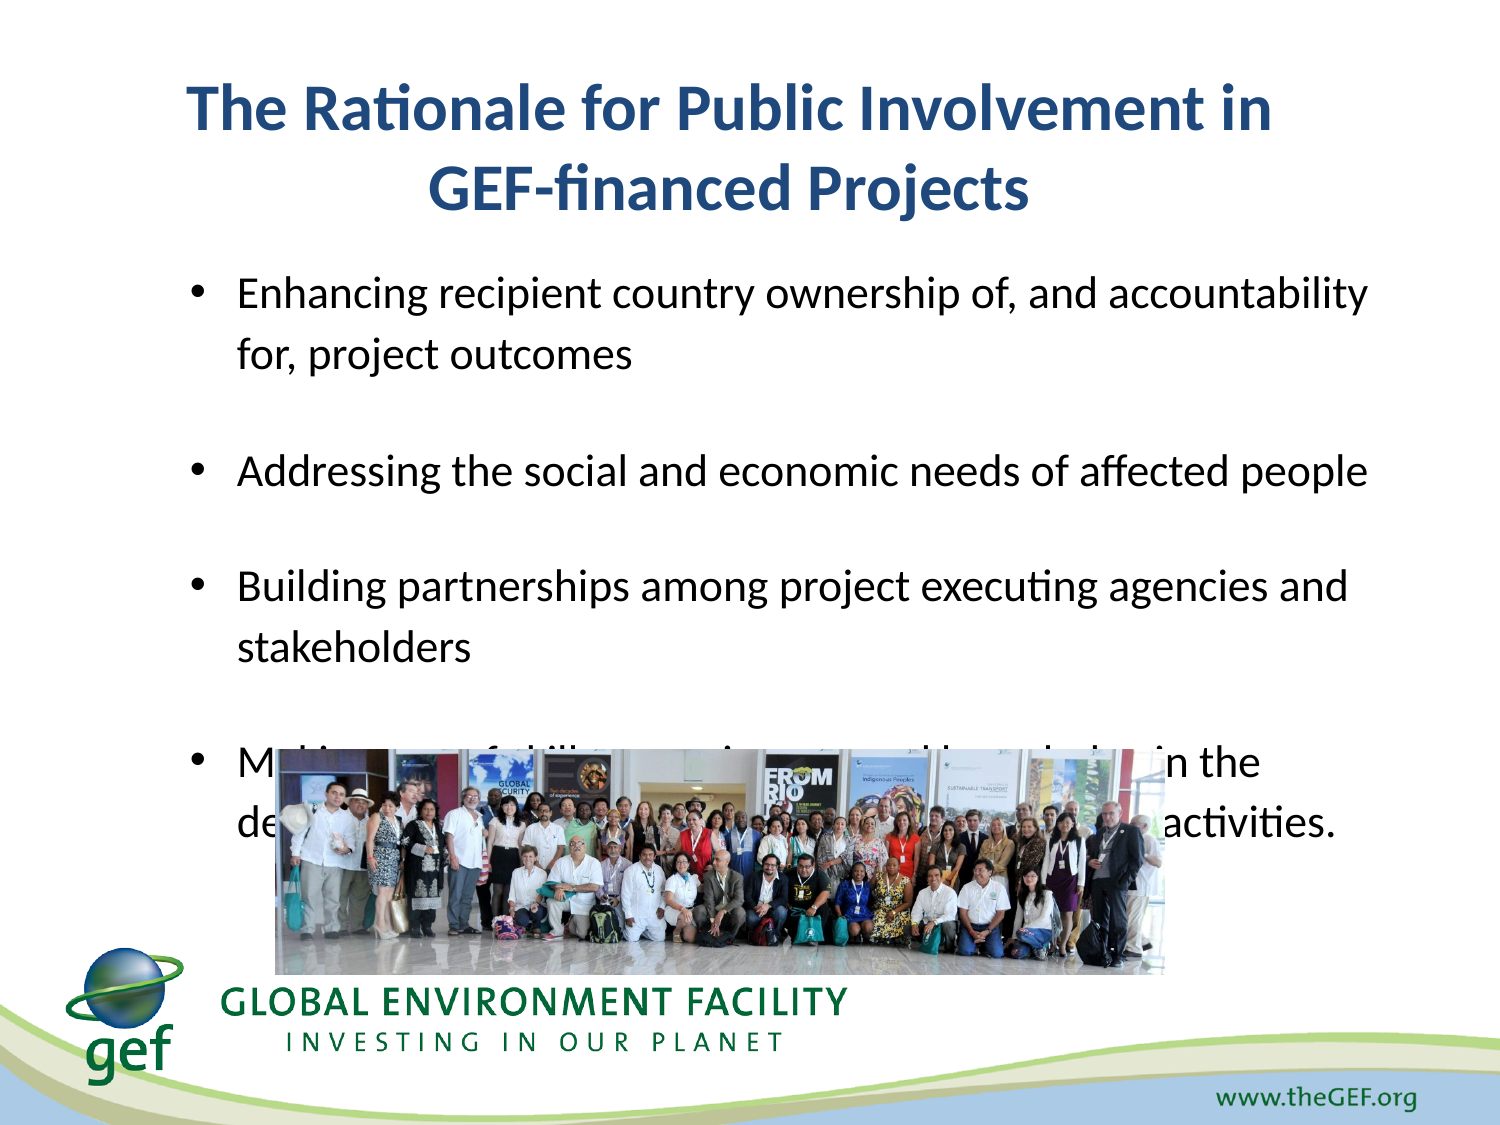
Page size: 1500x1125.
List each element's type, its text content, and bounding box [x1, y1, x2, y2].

list Enhancing recipient country ownership of, and accountability for, project outcomes Addressing the social and economic needs of affected people Building partnerships among project executing agencies and stakeholders Making use of skills, experiences, and knowledge in the design, implementation and evaluation of project activities. [99, 200, 1413, 925]
title The Rationale for Public Involvement in GEF-financed Projects [62, 50, 1413, 238]
picture [0, 749, 1500, 1125]
